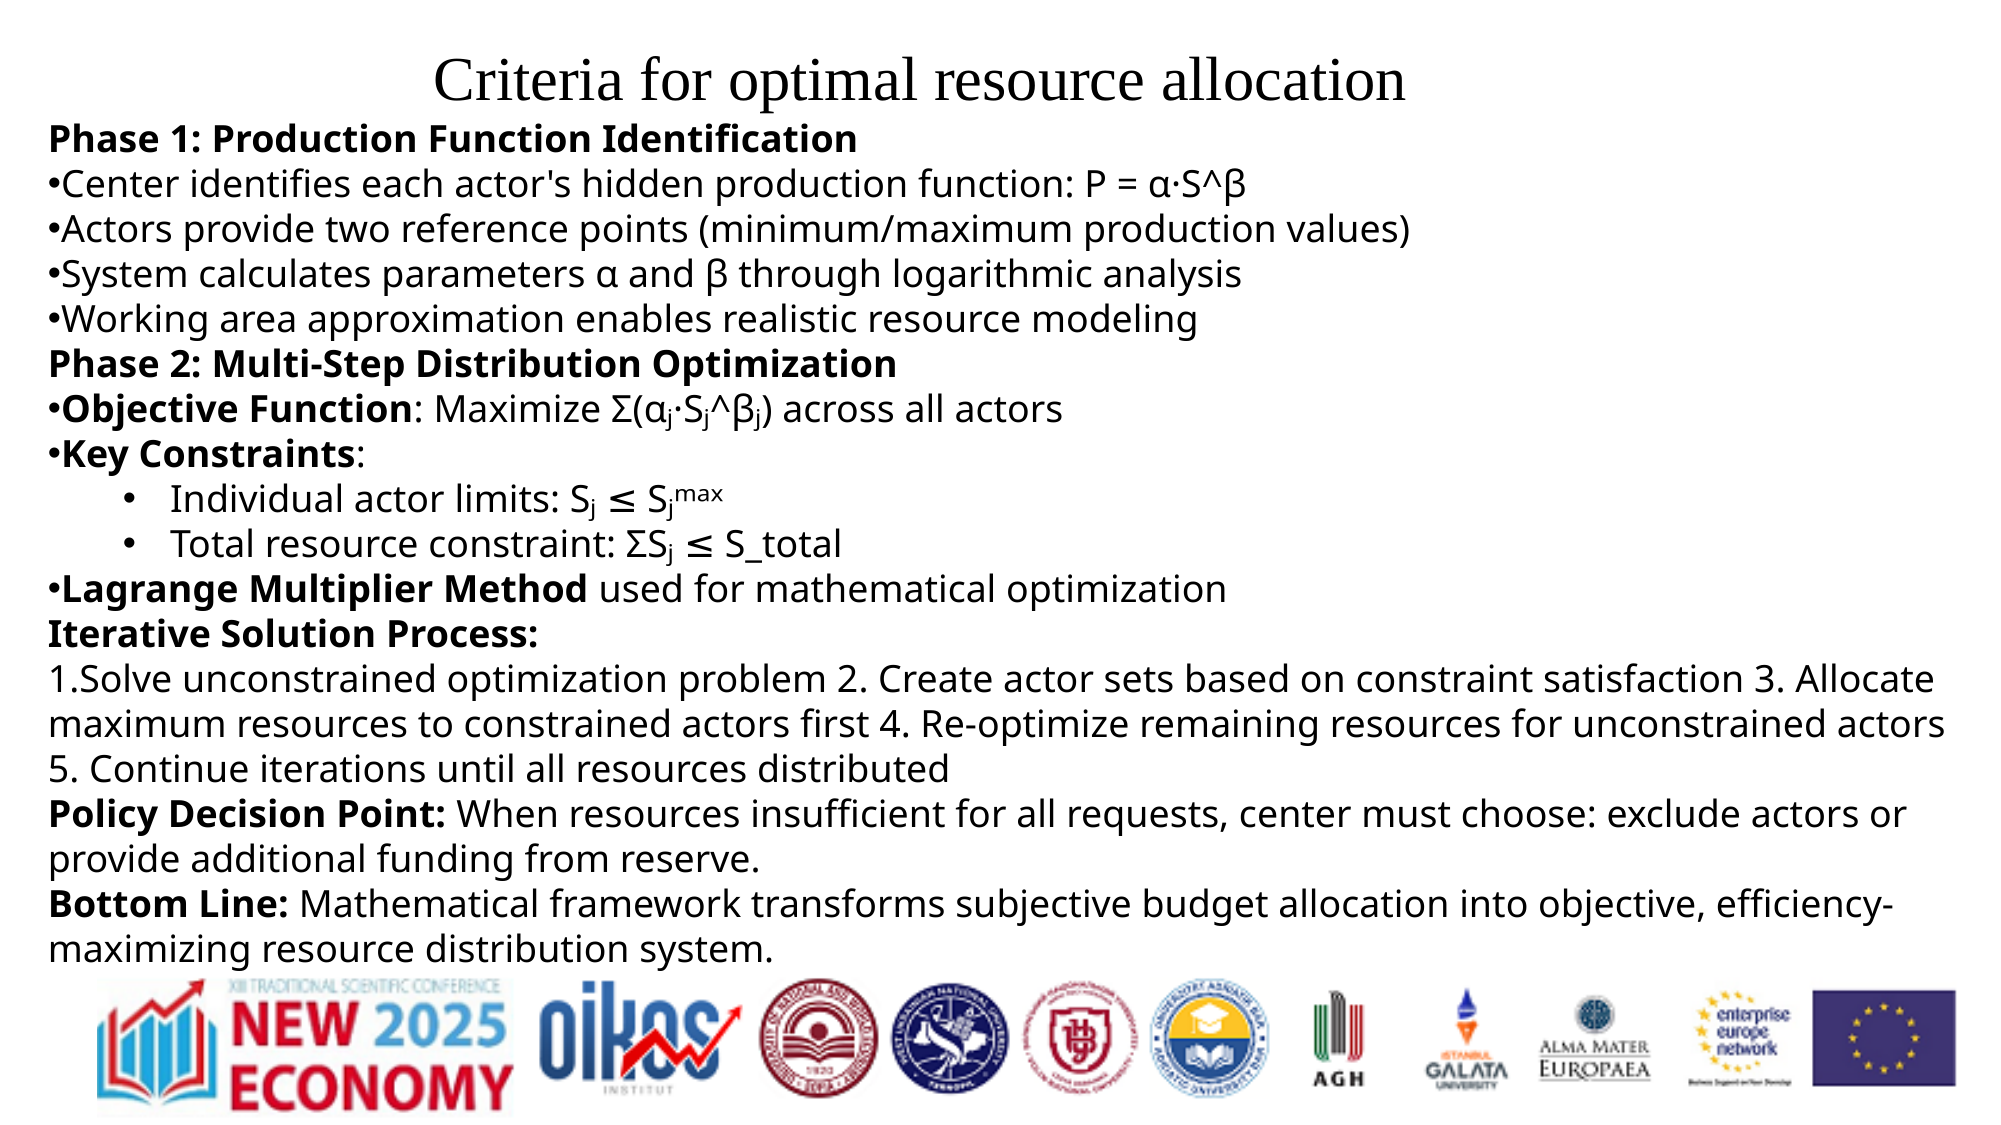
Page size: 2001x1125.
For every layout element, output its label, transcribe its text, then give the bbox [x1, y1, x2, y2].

text_box Phase 1: Production Function Identification Center identifies each actor's hidden production function: P = α·S^β Actors provide two reference points (minimum/maximum production values) System calculates parameters α and β through logarithmic analysis Working area approximation enables realistic resource modeling Phase 2: Multi-Step Distribution Optimization Objective Function: Maximize Σ(αⱼ·Sⱼ^βⱼ) across all actors Key Constraints: Individual actor limits: Sⱼ ≤ Sⱼᵐᵃˣ Total resource constraint: ΣSⱼ ≤ S_total Lagrange Multiplier Method used for mathematical optimization Iterative Solution Process: Solve unconstrained optimization problem 2. Create actor sets based on constraint satisfaction 3. Allocate maximum resources to constrained actors first 4. Re-optimize remaining resources for unconstrained actors 5. Continue iterations until all resources distributed Policy Decision Point: When resources insufficient for all requests, center must choose: exclude actors or provide additional funding from reserve. Bottom Line: Mathematical framework transforms subjective budget allocation into objective, efficiency-maximizing resource distribution system. [33, 107, 1967, 978]
title Criteria for optimal resource allocation [418, 0, 1830, 107]
picture [97, 964, 1986, 1125]
